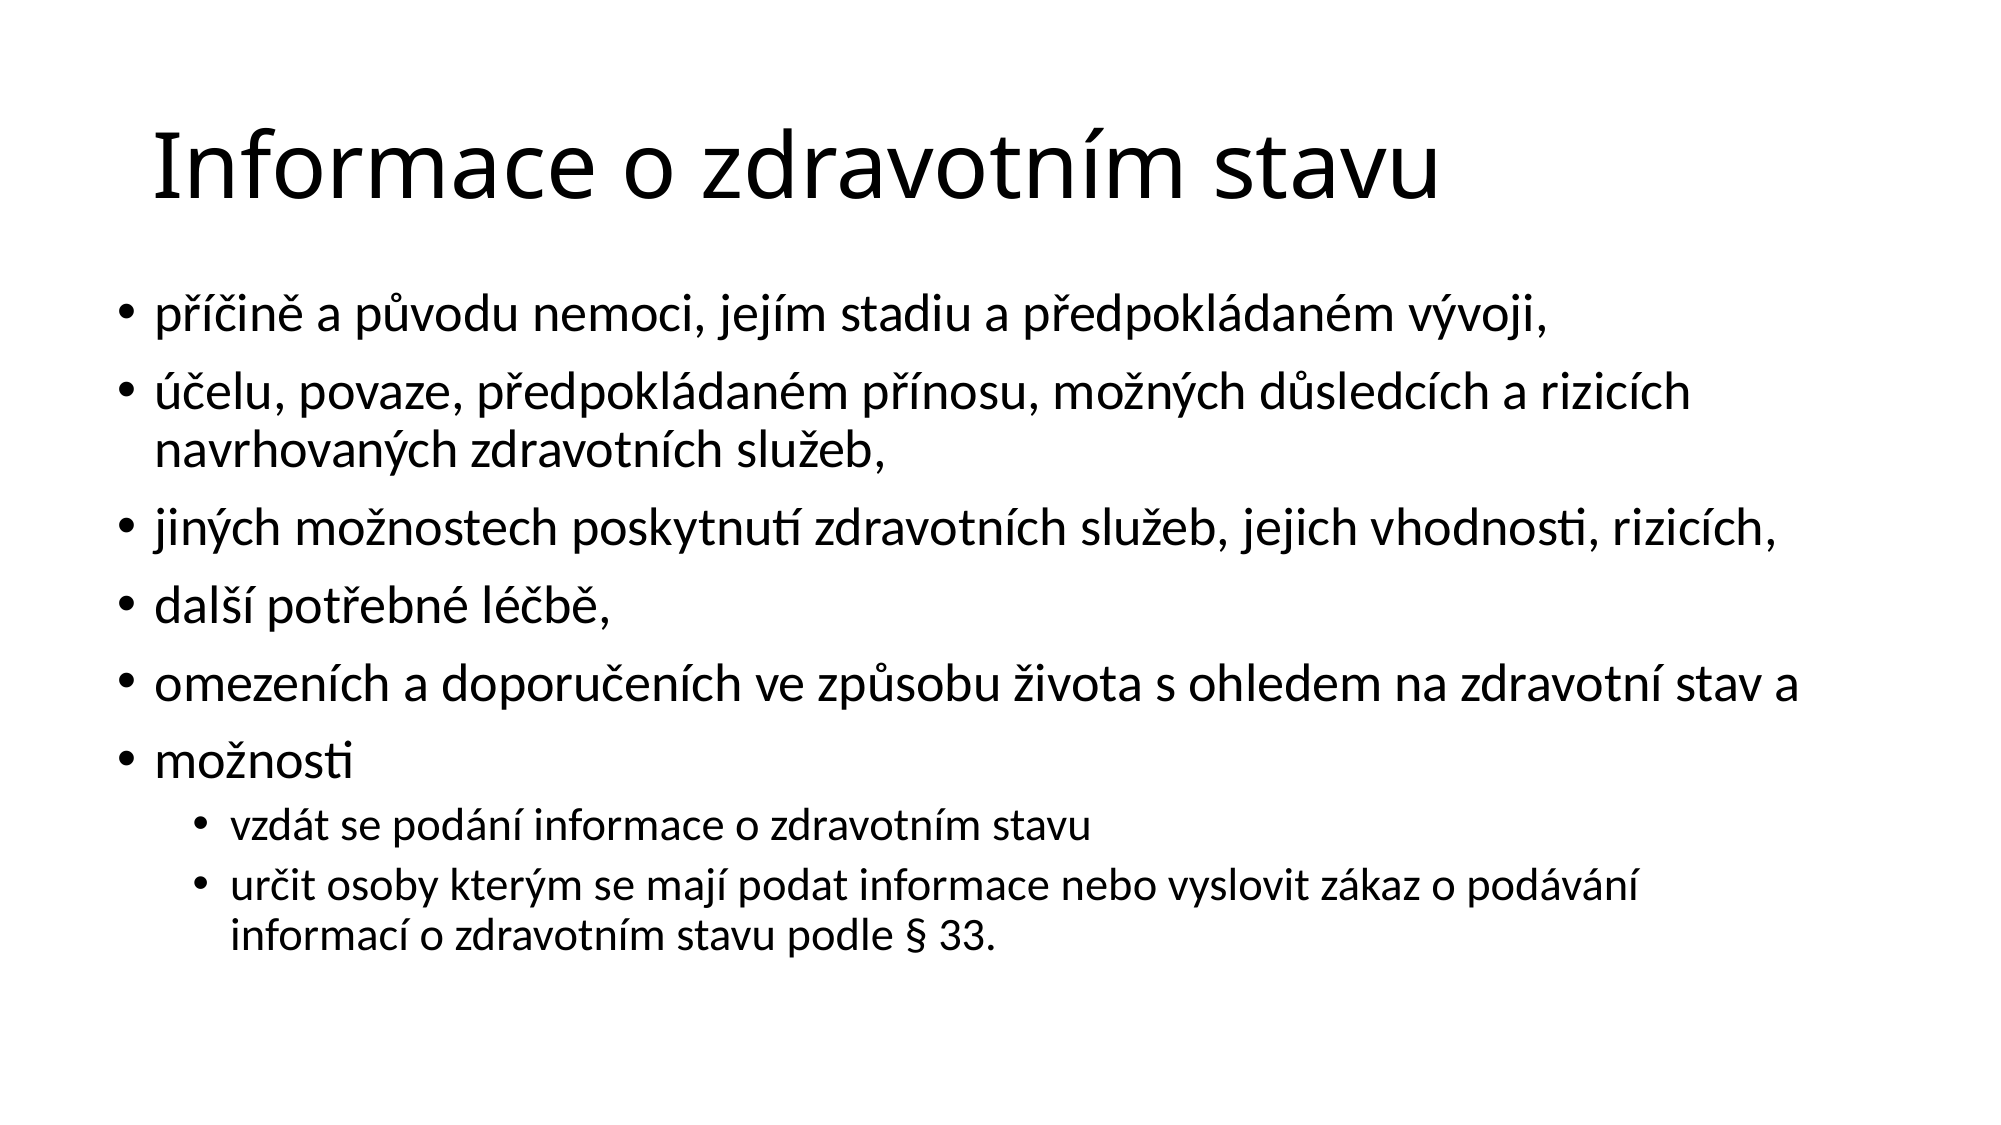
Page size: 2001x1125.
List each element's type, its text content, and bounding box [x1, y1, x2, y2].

title Informace o zdravotním stavu [137, 59, 1863, 278]
list příčině a původu nemoci, jejím stadiu a předpokládaném vývoji, účelu, povaze, předpokládaném přínosu, možných důsledcích a rizicích navrhovaných zdravotních služeb, jiných možnostech poskytnutí zdravotních služeb, jejich vhodnosti, rizicích, další potřebné léčbě, omezeních a doporučeních ve způsobu života s ohledem na zdravotní stav a možnosti vzdát se podání informace o zdravotním stavu určit osoby kterým se mají podat informace nebo vyslovit zákaz o podávání informací o zdravotním stavu podle § 33. [102, 277, 1828, 992]
